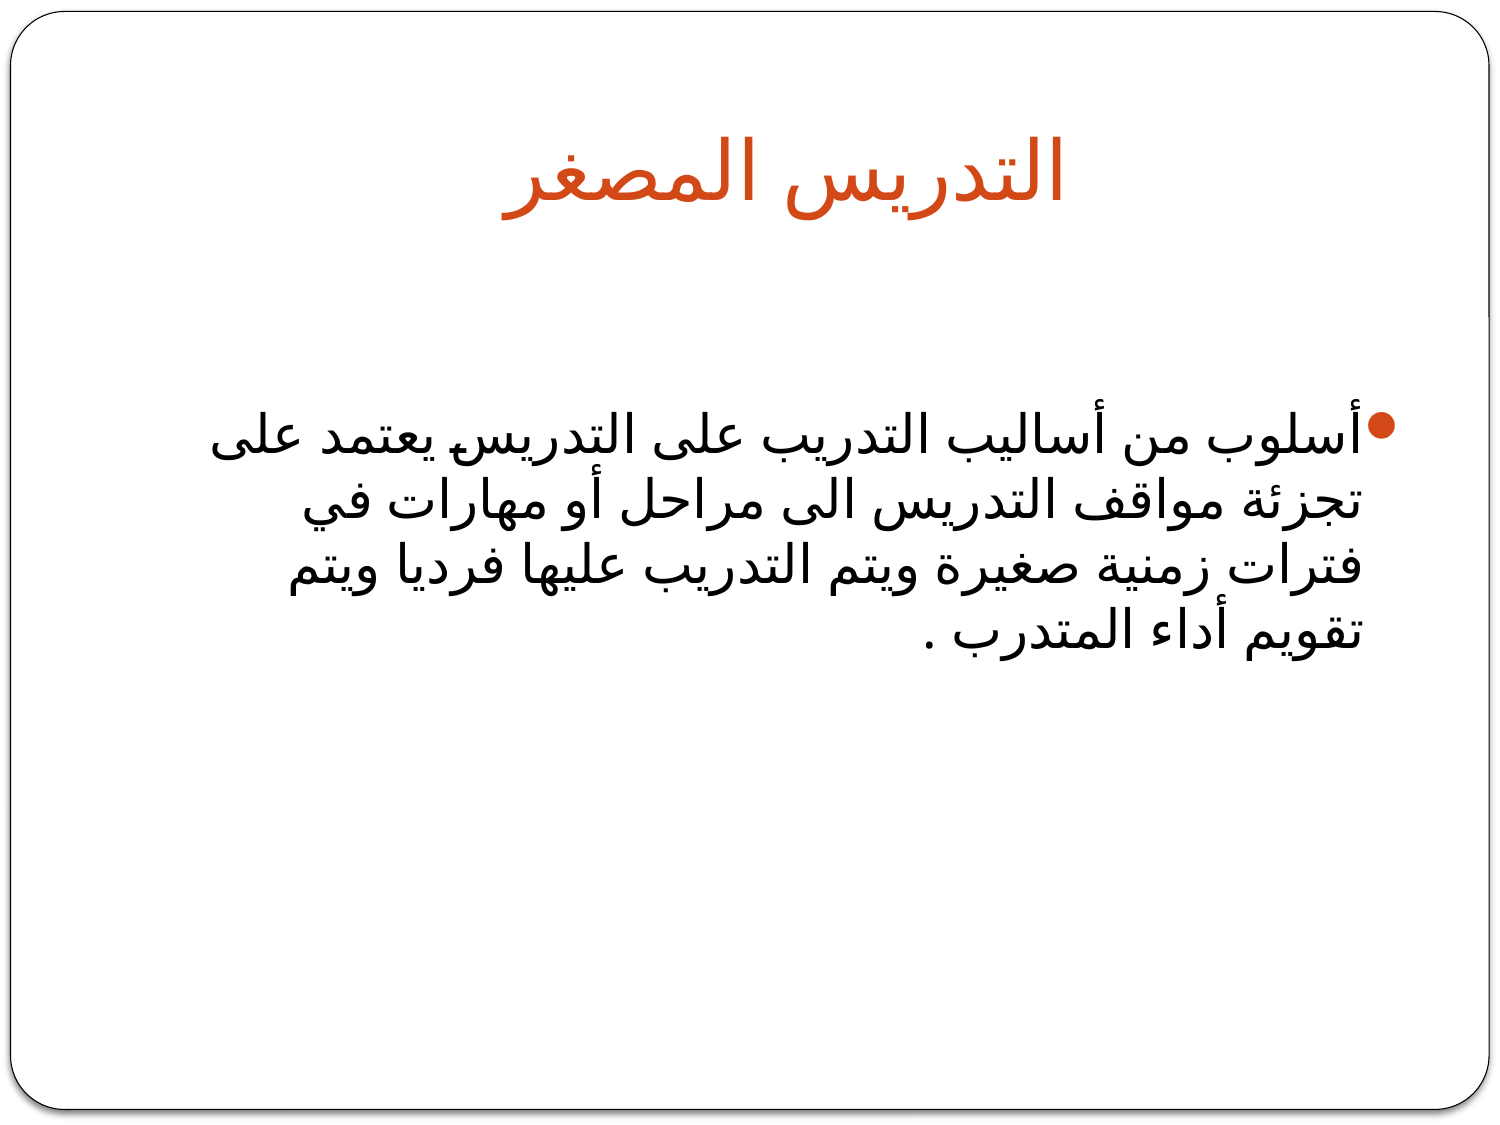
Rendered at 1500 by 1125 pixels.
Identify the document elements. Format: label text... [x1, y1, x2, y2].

list أسلوب من أساليب التدريب على التدريس يعتمد على تجزئة مواقف التدريس الى مراحل أو مهارات في فترات زمنية صغيرة ويتم التدريب عليها فرديا ويتم تقويم أداء المتدرب . [150, 237, 1425, 988]
title التدريس المصغر [150, 45, 1425, 233]
